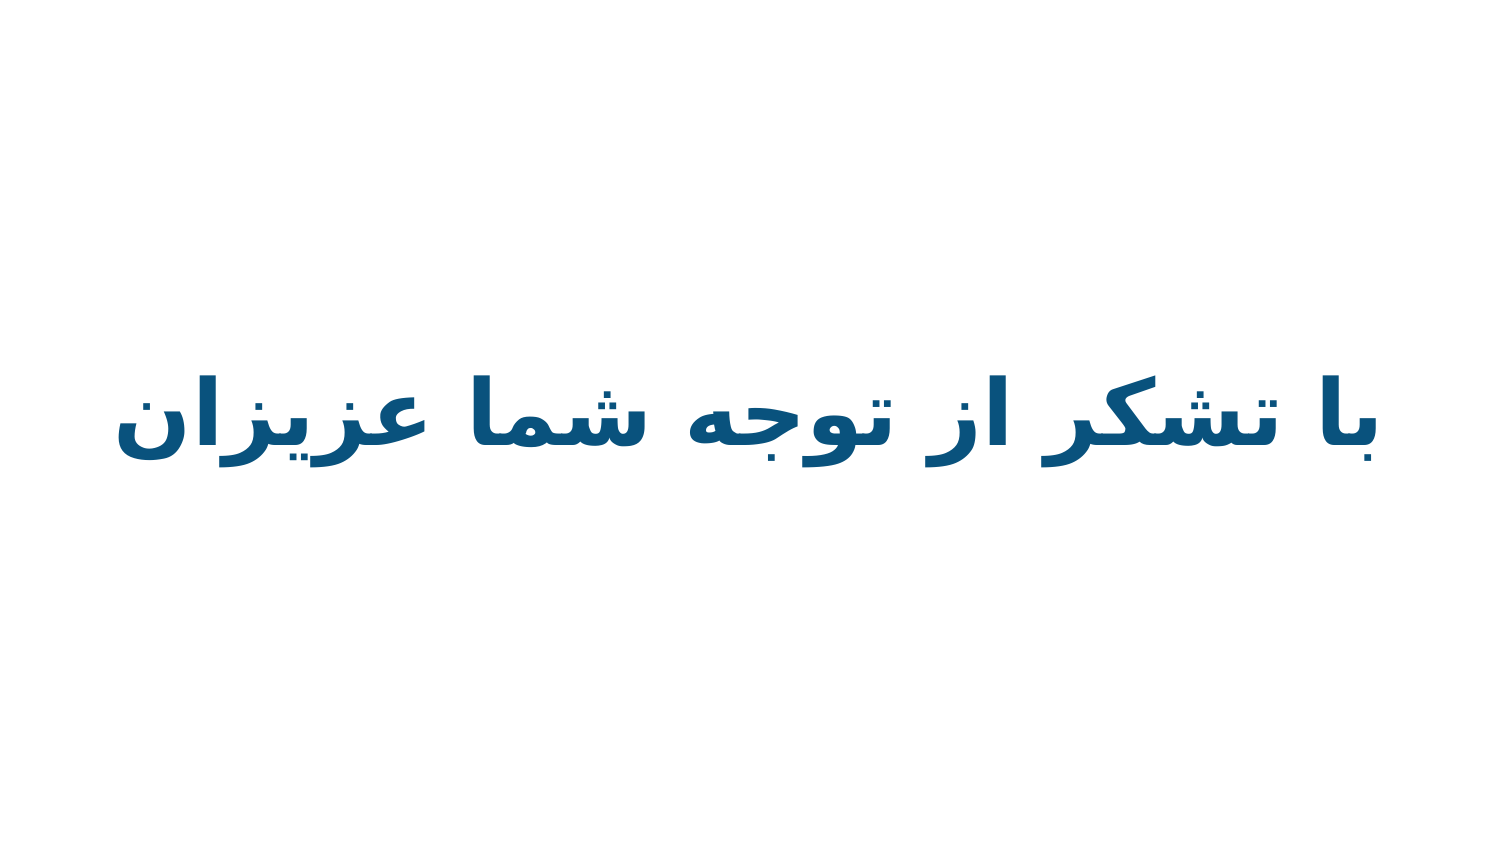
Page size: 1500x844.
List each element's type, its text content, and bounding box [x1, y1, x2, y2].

text_box با تشکر از توجه شما عزیزان [0, 291, 1500, 472]
